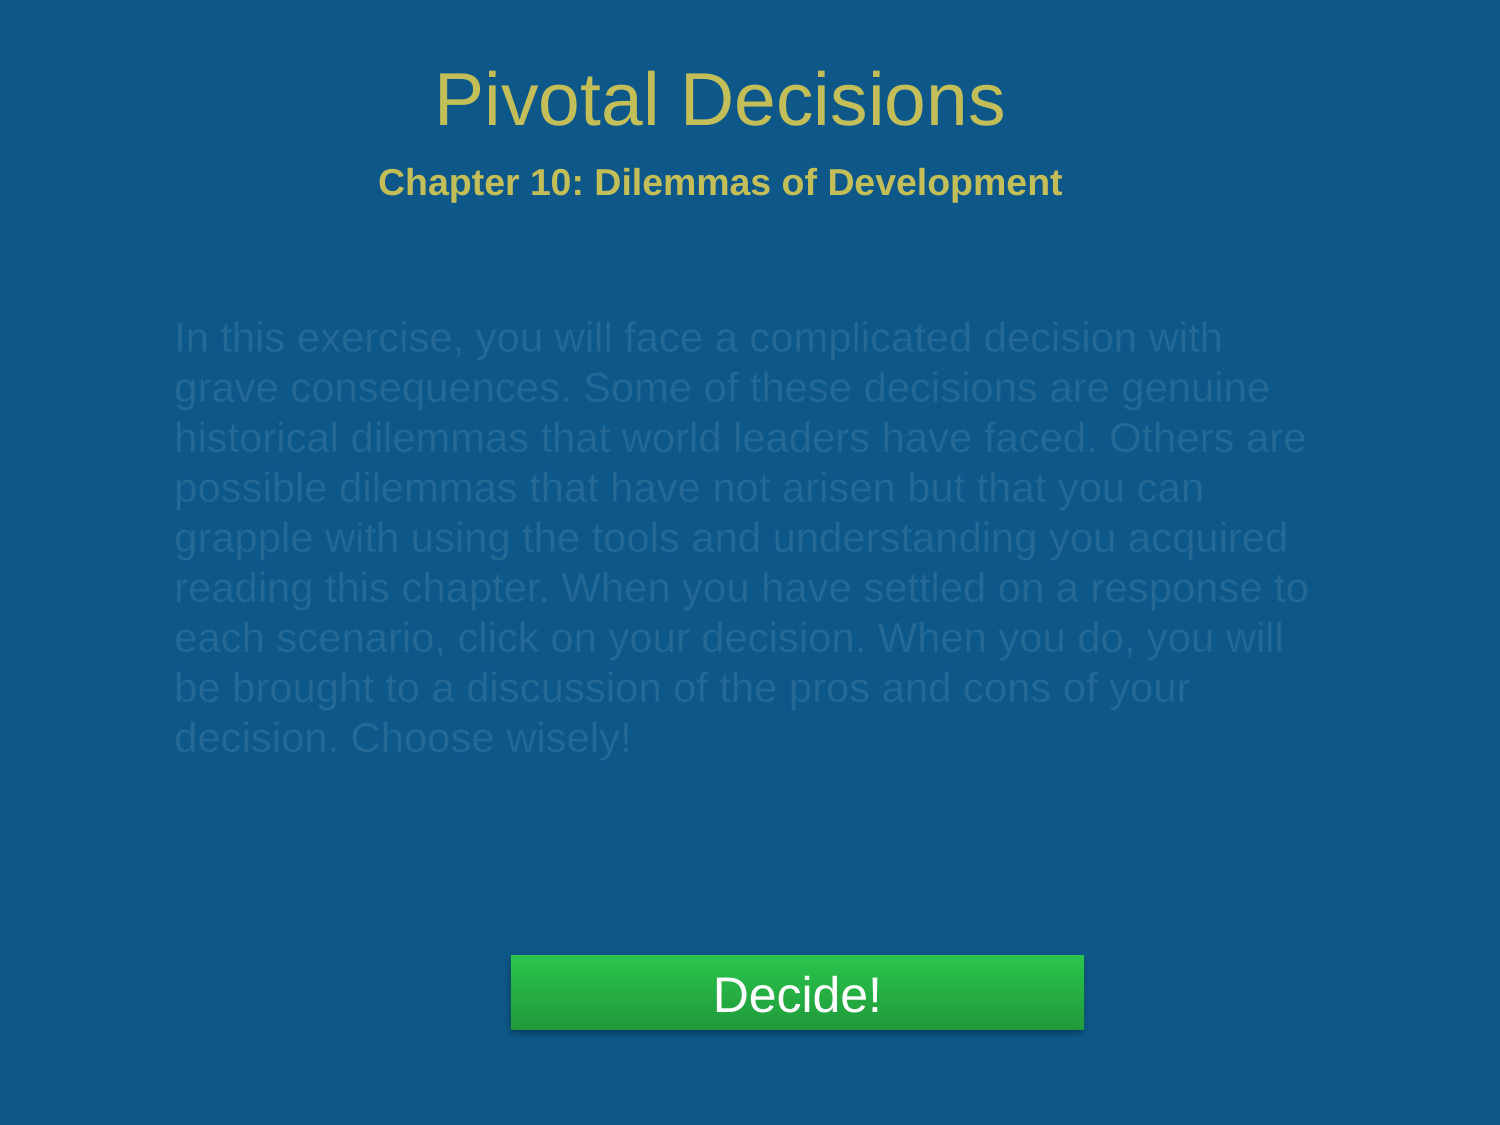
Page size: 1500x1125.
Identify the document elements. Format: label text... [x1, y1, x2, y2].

text_box Chapter 10: Dilemmas of Development [363, 150, 1078, 210]
